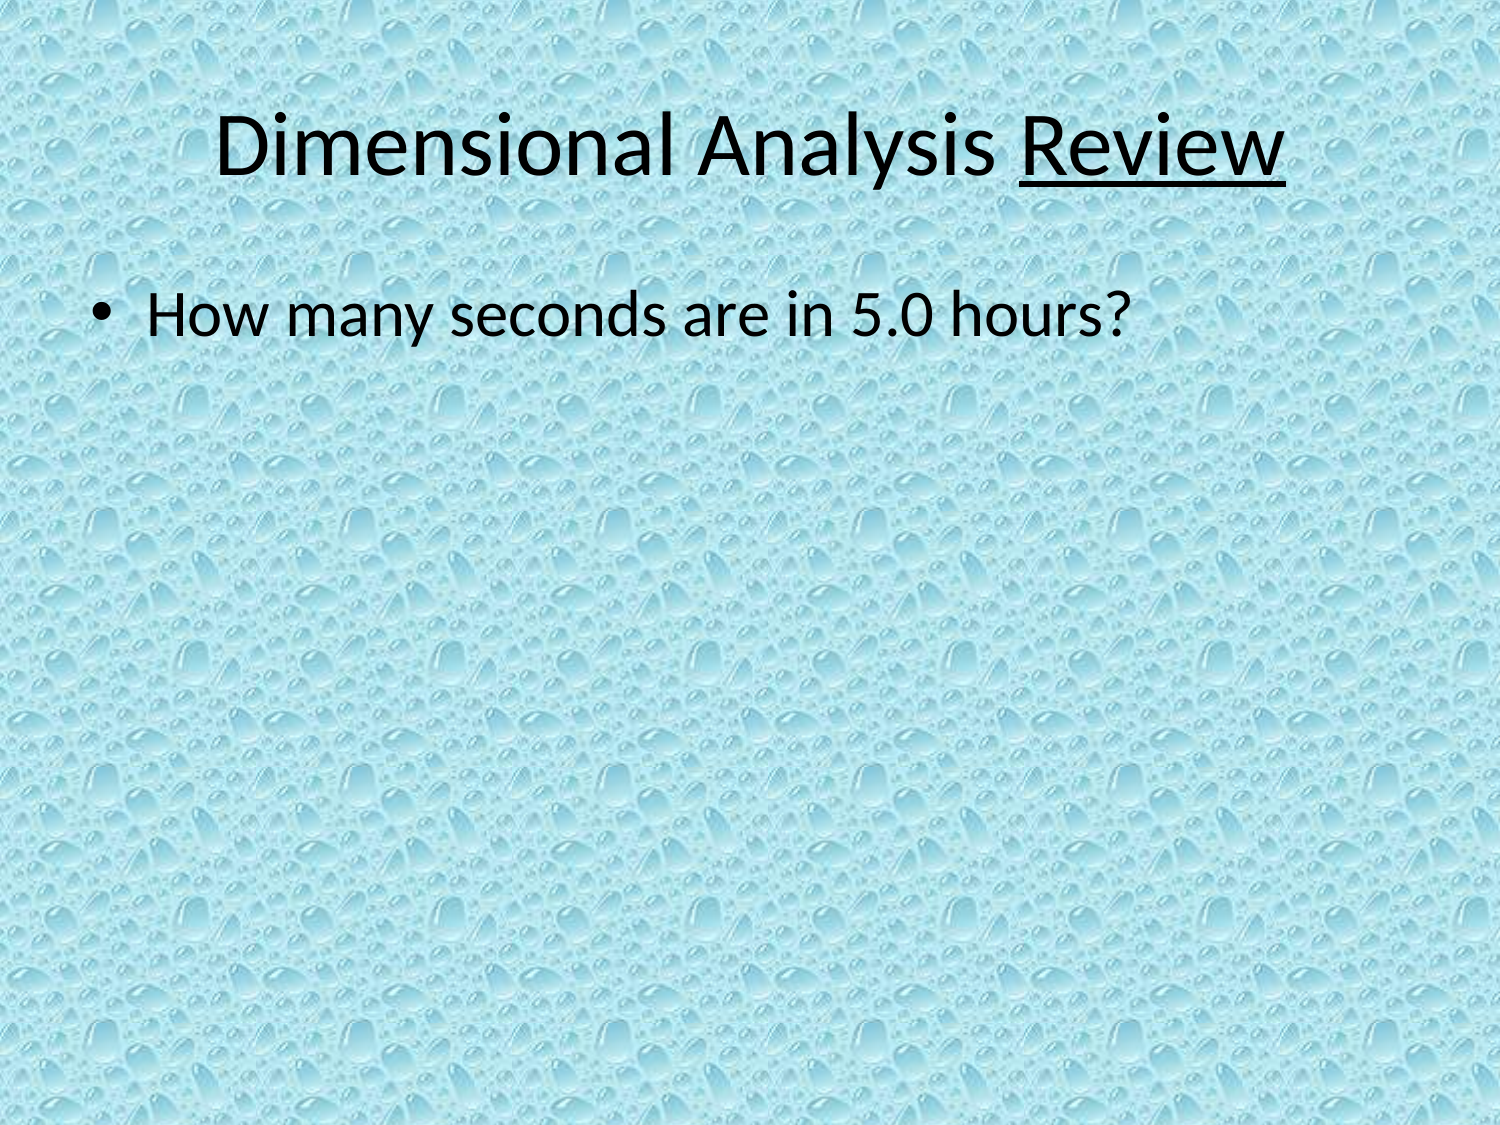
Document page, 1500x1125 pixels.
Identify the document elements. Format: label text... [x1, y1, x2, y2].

title Dimensional Analysis Review [75, 45, 1425, 233]
list How many seconds are in 5.0 hours? [75, 262, 1425, 1005]
picture [0, 0, 1500, 1125]
